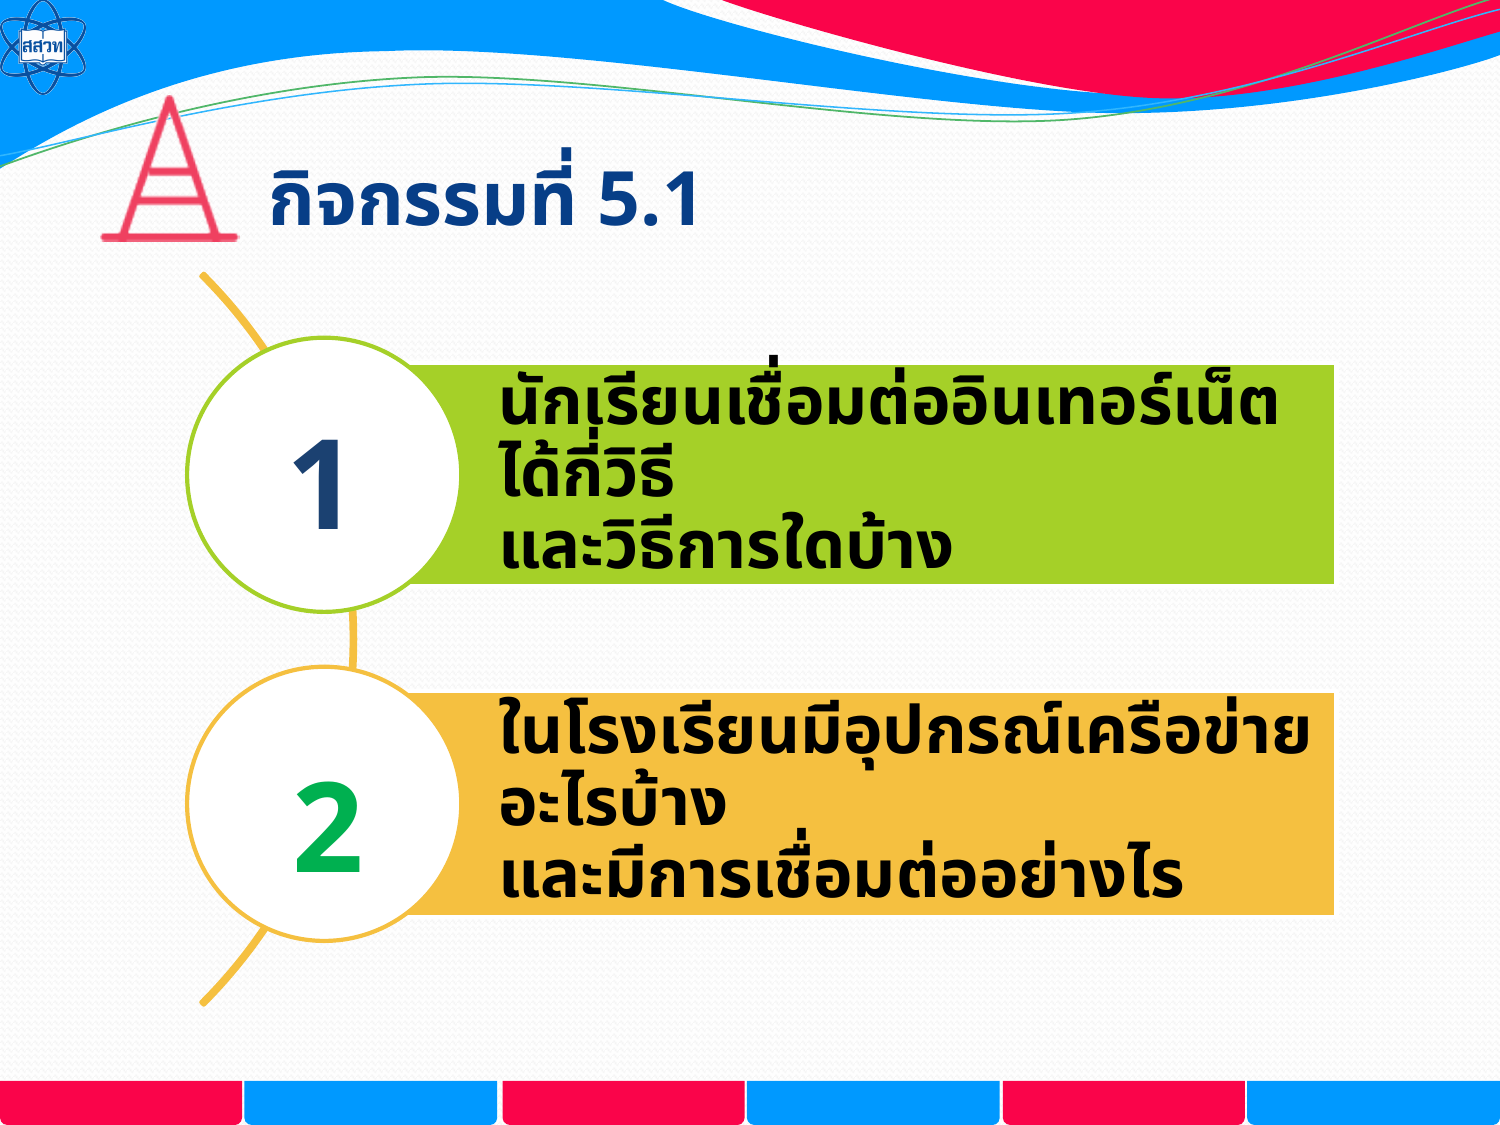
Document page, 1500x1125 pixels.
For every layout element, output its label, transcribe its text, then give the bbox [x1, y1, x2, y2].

text_box กิจกรรมที่ 5.1 [253, 143, 750, 254]
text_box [182, 255, 1341, 1024]
picture [0, 0, 86, 95]
picture [100, 95, 240, 242]
